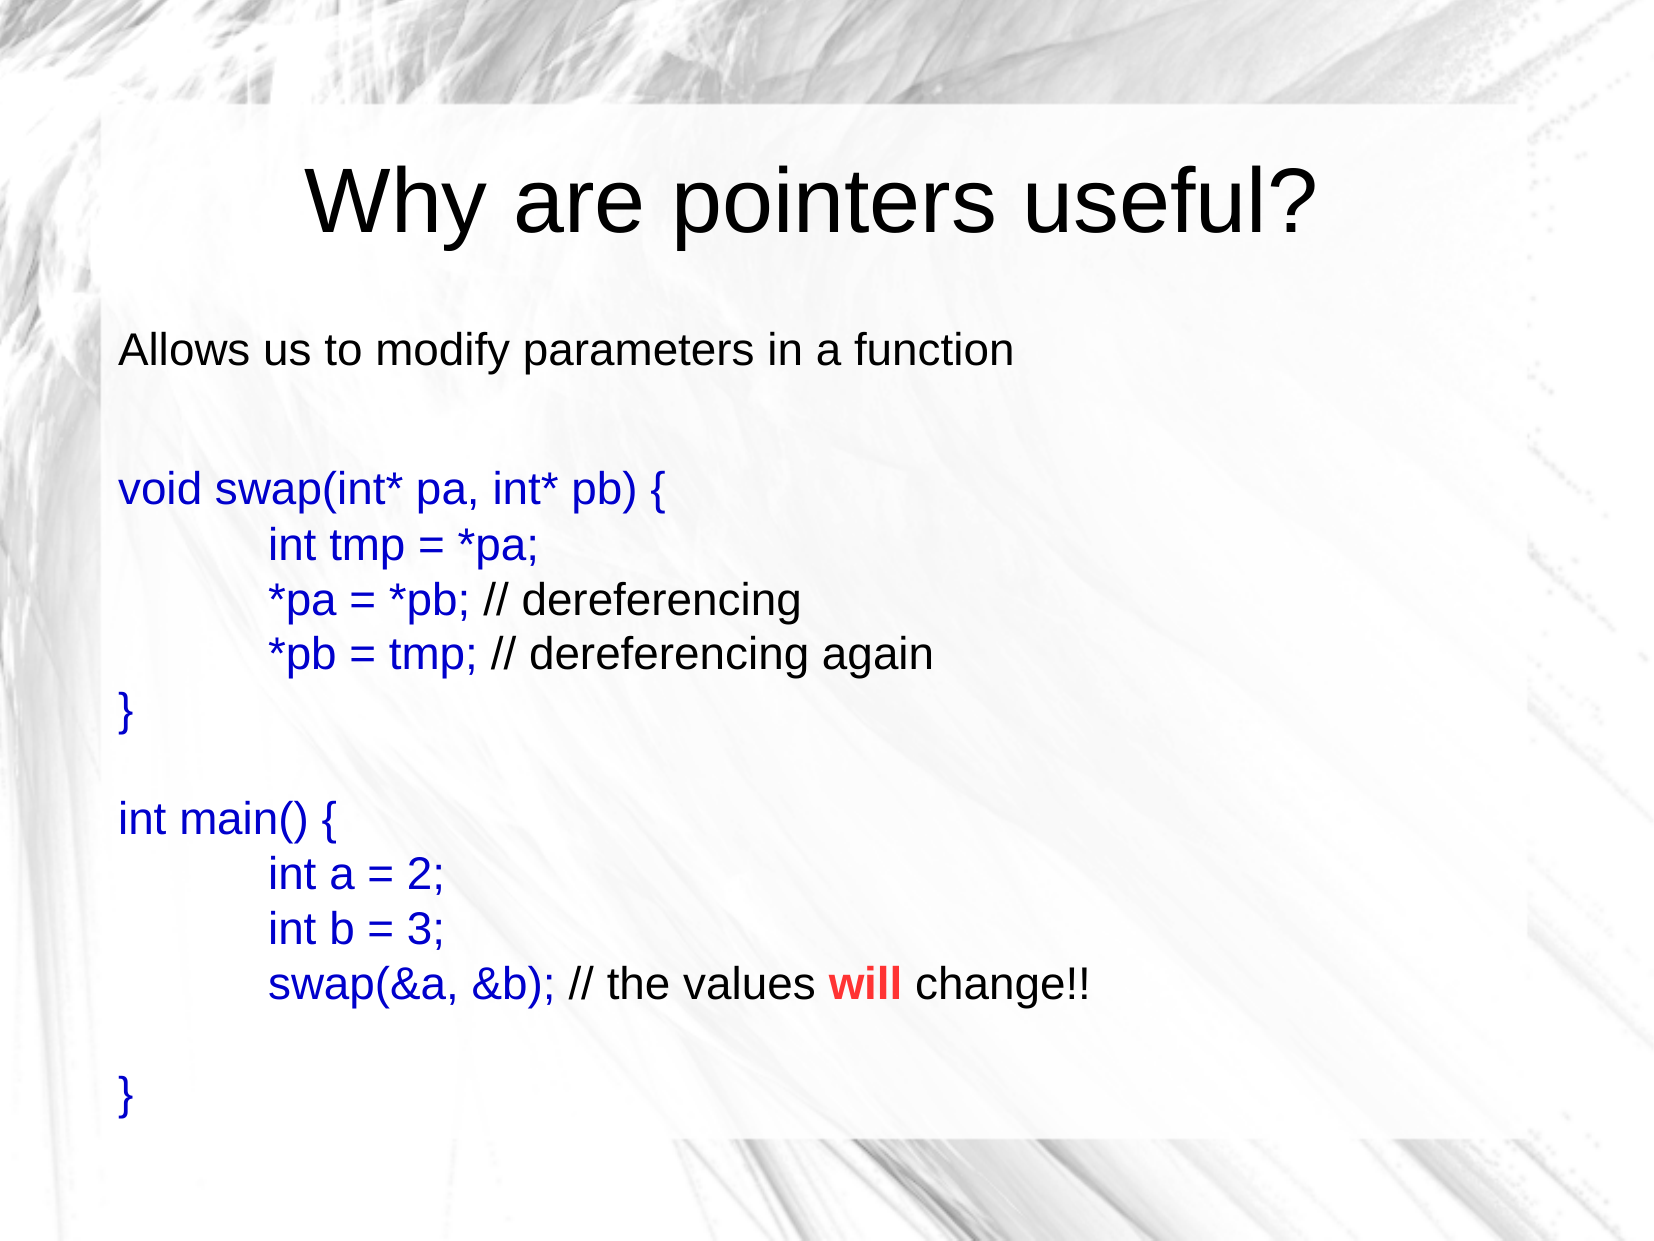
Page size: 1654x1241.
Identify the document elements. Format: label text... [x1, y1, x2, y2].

picture [0, 0, 1654, 1241]
title Why are pointers useful? [118, 112, 1506, 281]
list Allows us to modify parameters in a function void swap(int* pa, int* pb) { int tmp = *pa; *pa = *pb; // dereferencing *pb = tmp; // dereferencing again } int main() { int a = 2; int b = 3; swap(&a, &b); // the values will change!! } [118, 319, 1571, 1159]
